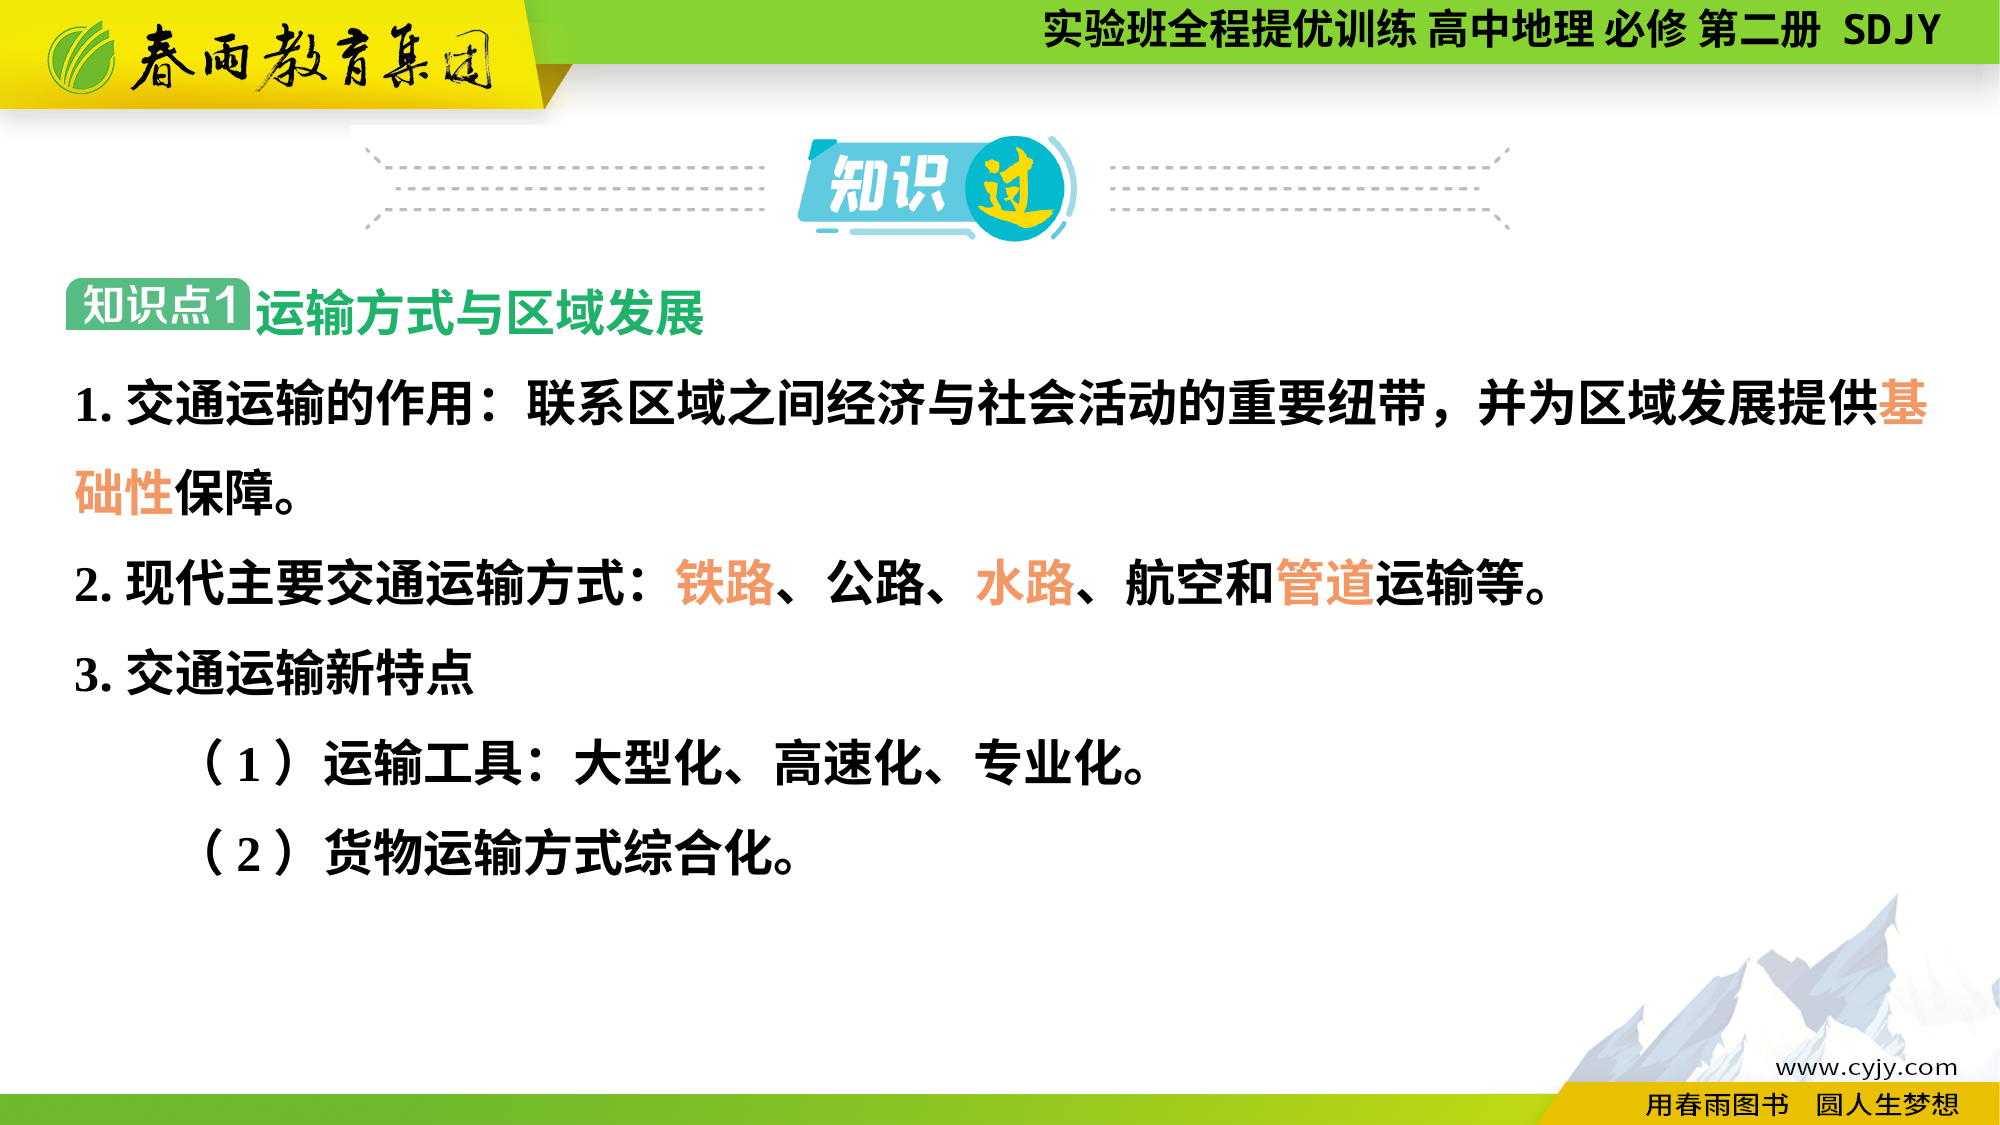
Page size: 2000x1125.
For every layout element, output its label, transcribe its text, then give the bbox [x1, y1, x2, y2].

picture [0, 0, 2000, 1125]
list 运输方式与区域发展 1.交通运输的作用：联系区域之间经济与社会活动的重要纽带，并为区域发展提供基础性保障。 2.现代主要交通运输方式：铁路、公路、水路、航空和管道运输等。 3.交通运输新特点 （1）运输工具：大型化、高速化、专业化。 （2）货物运输方式综合化。 [59, 243, 1944, 895]
